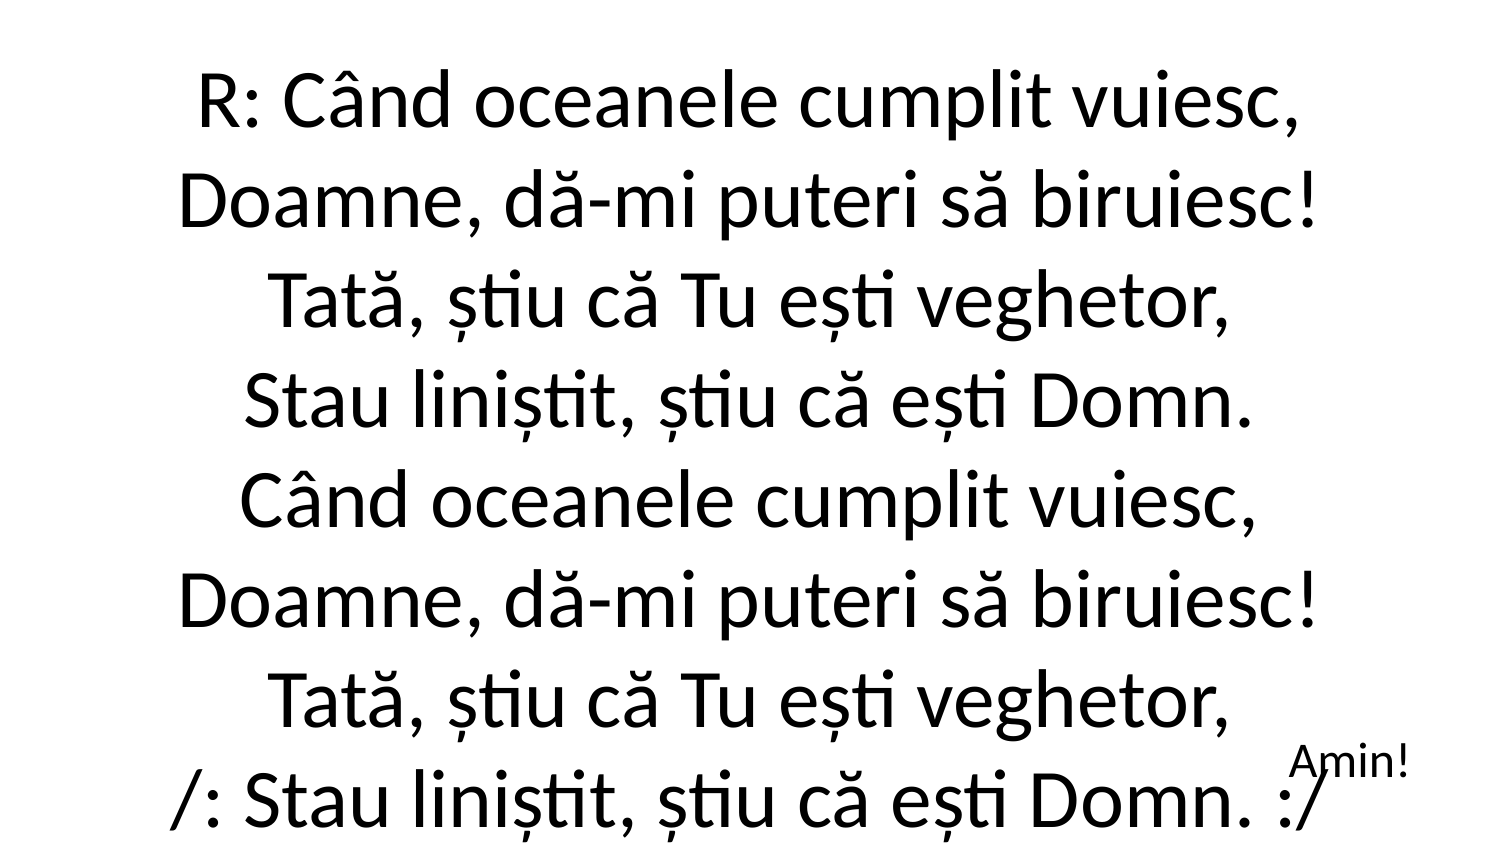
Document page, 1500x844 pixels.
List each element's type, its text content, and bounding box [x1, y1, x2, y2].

text_box R: Când oceanele cumplit vuiesc, Doamne, dă-mi puteri să biruiesc! Tată, știu că Tu ești veghetor, Stau liniștit, știu că ești Domn. Când oceanele cumplit vuiesc, Doamne, dă-mi puteri să biruiesc! Tată, știu că Tu ești veghetor, /: Stau liniștit, știu că ești Domn. :/ [155, 0, 1345, 844]
text_box Amin! [1273, 674, 1427, 795]
